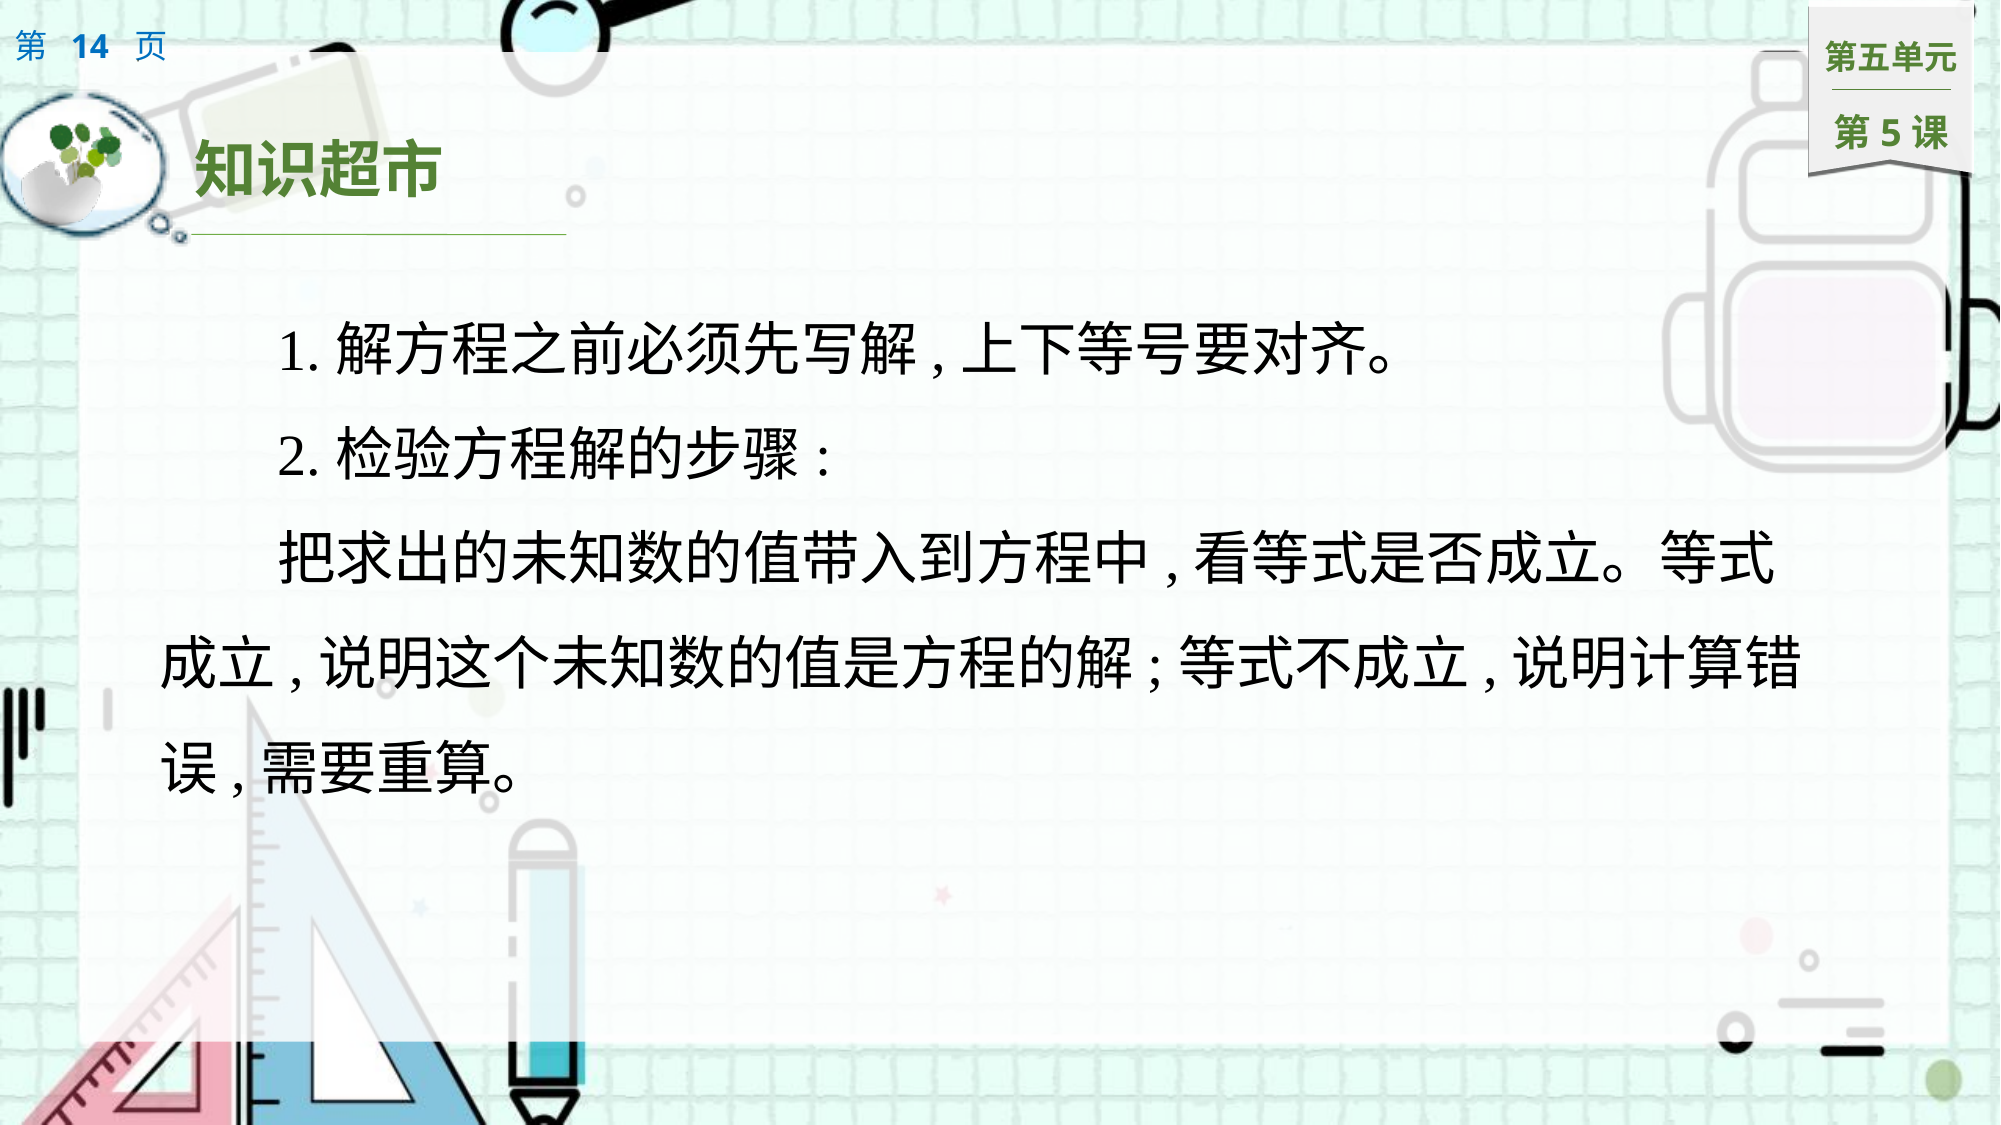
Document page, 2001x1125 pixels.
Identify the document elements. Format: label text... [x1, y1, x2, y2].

picture [0, 0, 2000, 1125]
list 1.解方程之前必须先写解,上下等号要对齐。 2.检验方程解的步骤: 把求出的未知数的值带入到方程中,看等式是否成立。等式成立,说明这个未知数的值是方程的解;等式不成立,说明计算错误,需要重算。 [144, 269, 1844, 985]
picture [142, 41, 159, 52]
picture [1946, 169, 1971, 176]
picture [94, 41, 100, 49]
